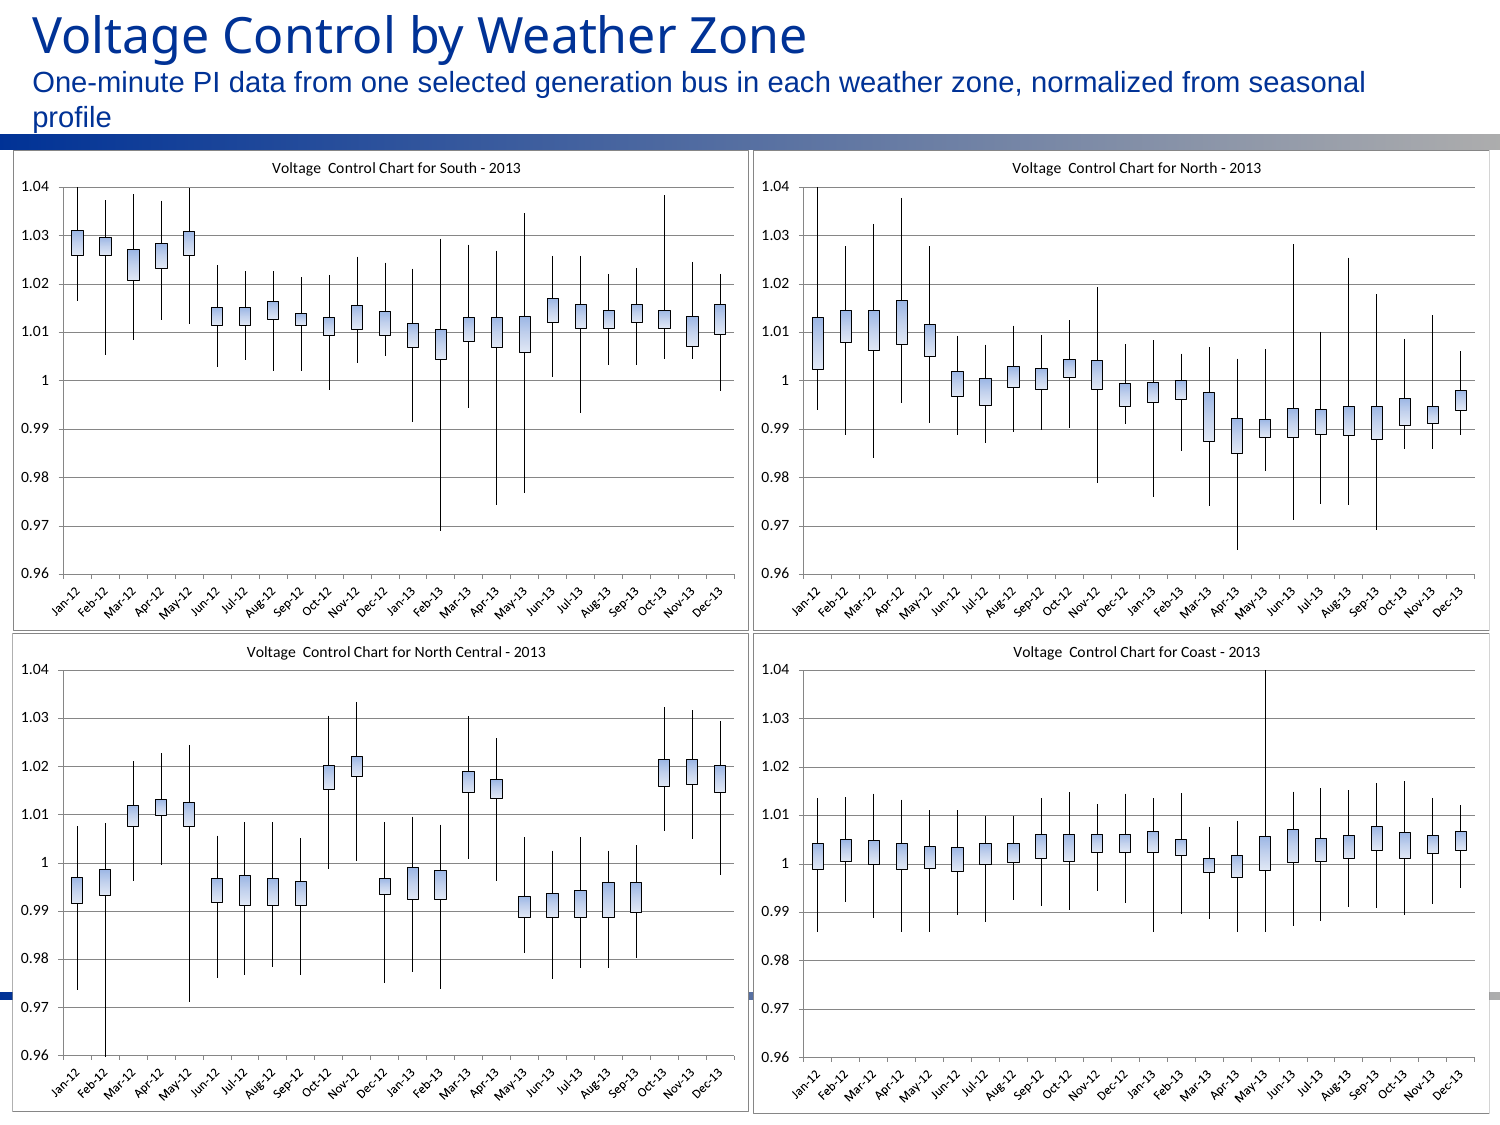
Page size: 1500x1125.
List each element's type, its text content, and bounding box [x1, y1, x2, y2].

title Voltage Control by Weather Zone One-minute PI data from one selected generation bus in each weather zone, normalized from seasonal profile [17, 12, 1463, 125]
picture [752, 149, 1490, 1115]
picture [11, 149, 750, 1113]
